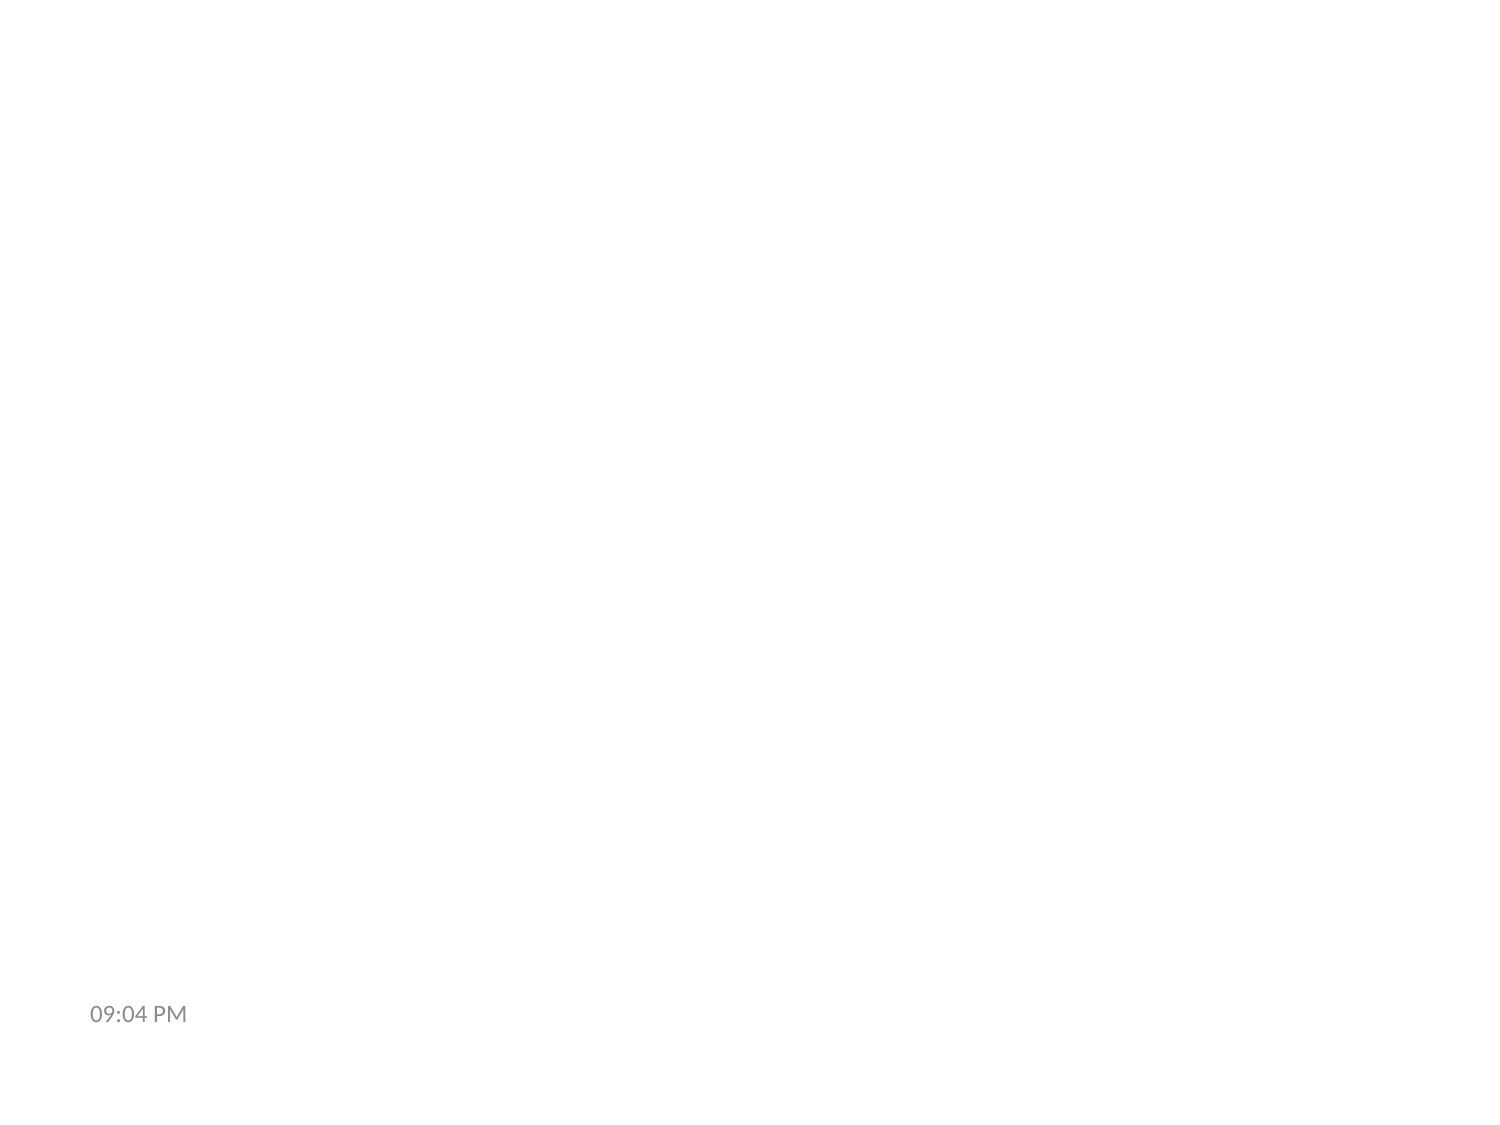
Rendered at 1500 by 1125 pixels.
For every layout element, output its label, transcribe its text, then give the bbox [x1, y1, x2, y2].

text_box 3:35 PM [75, 982, 425, 1043]
